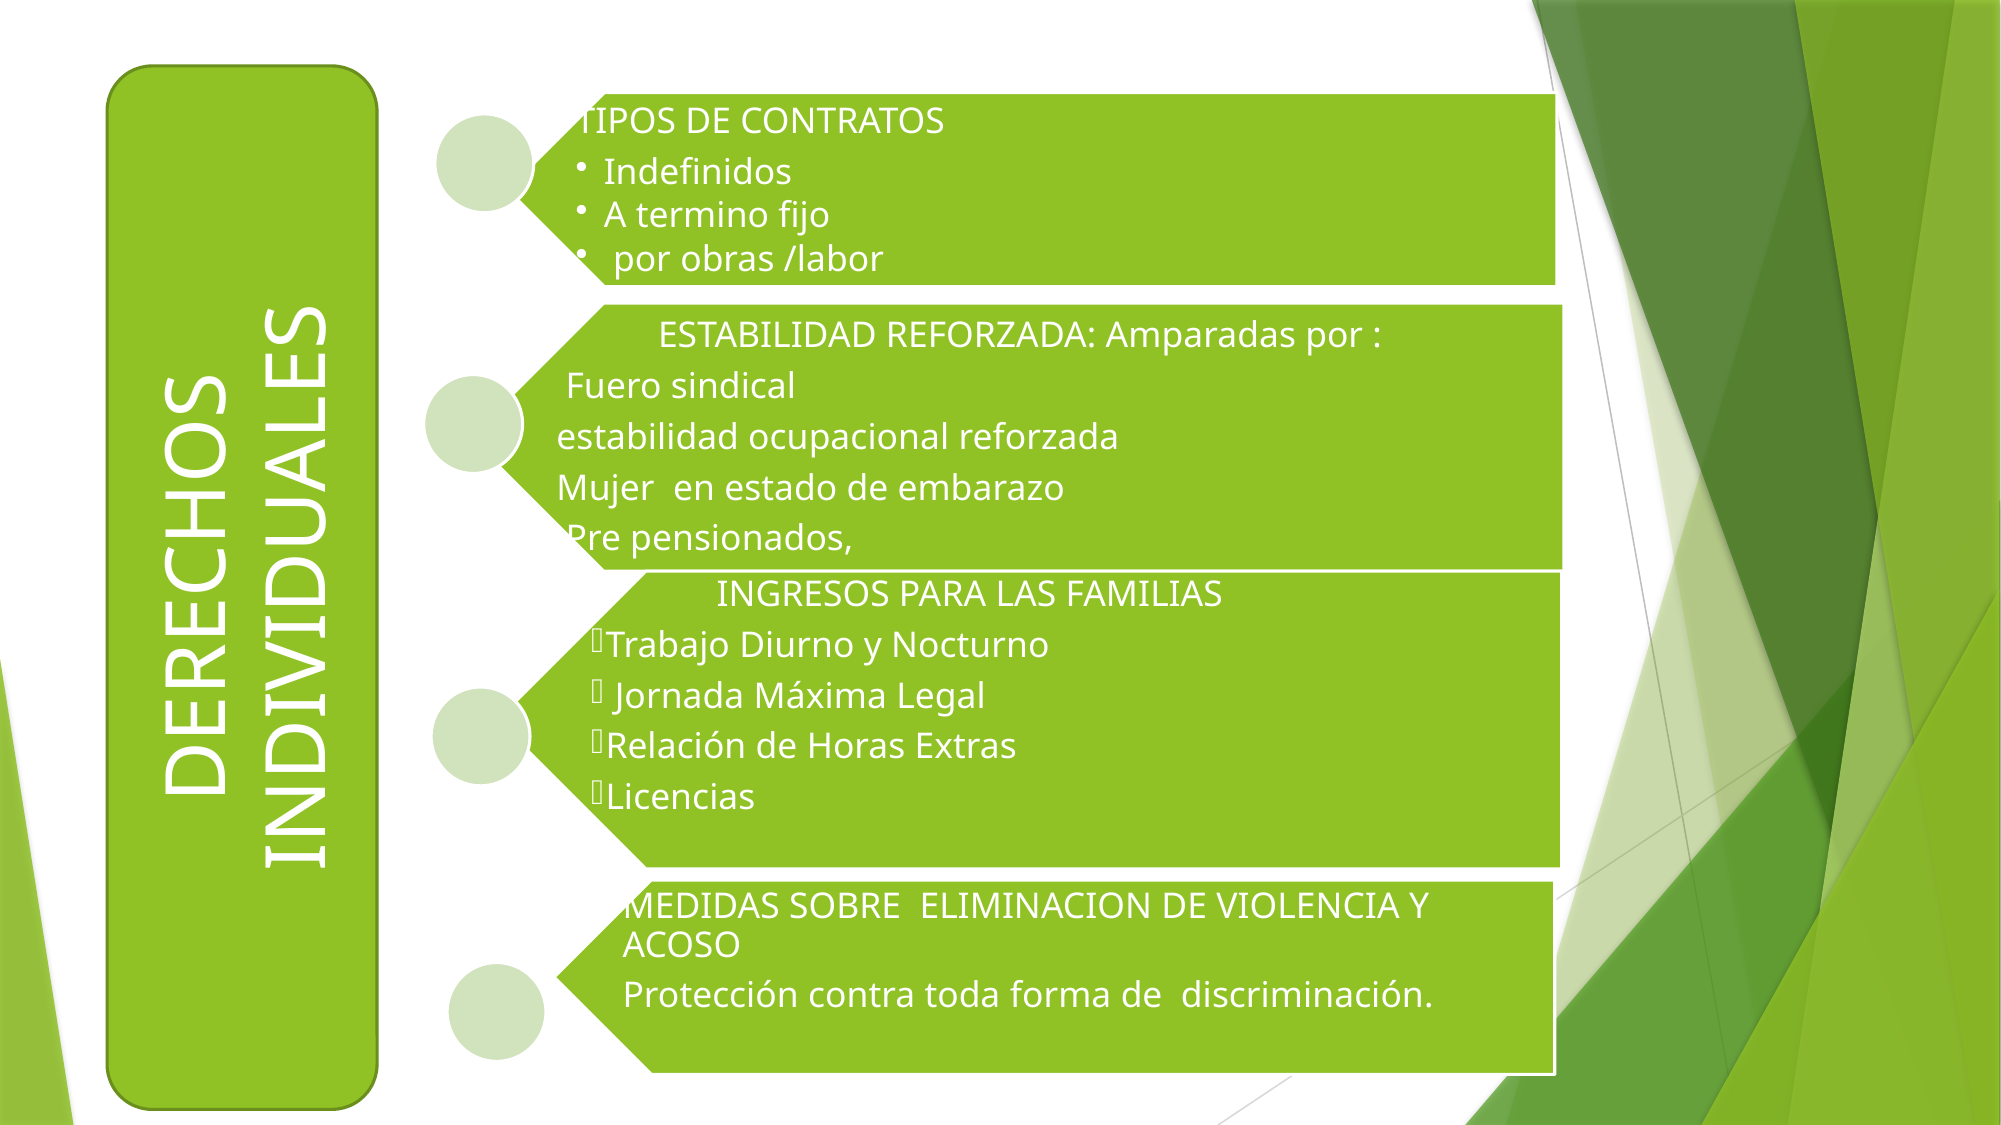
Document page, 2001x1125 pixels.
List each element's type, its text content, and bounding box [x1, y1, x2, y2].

text_box DERECHOS INDIVIDUALES [105, 64, 164, 1111]
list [163, 65, 1837, 1110]
